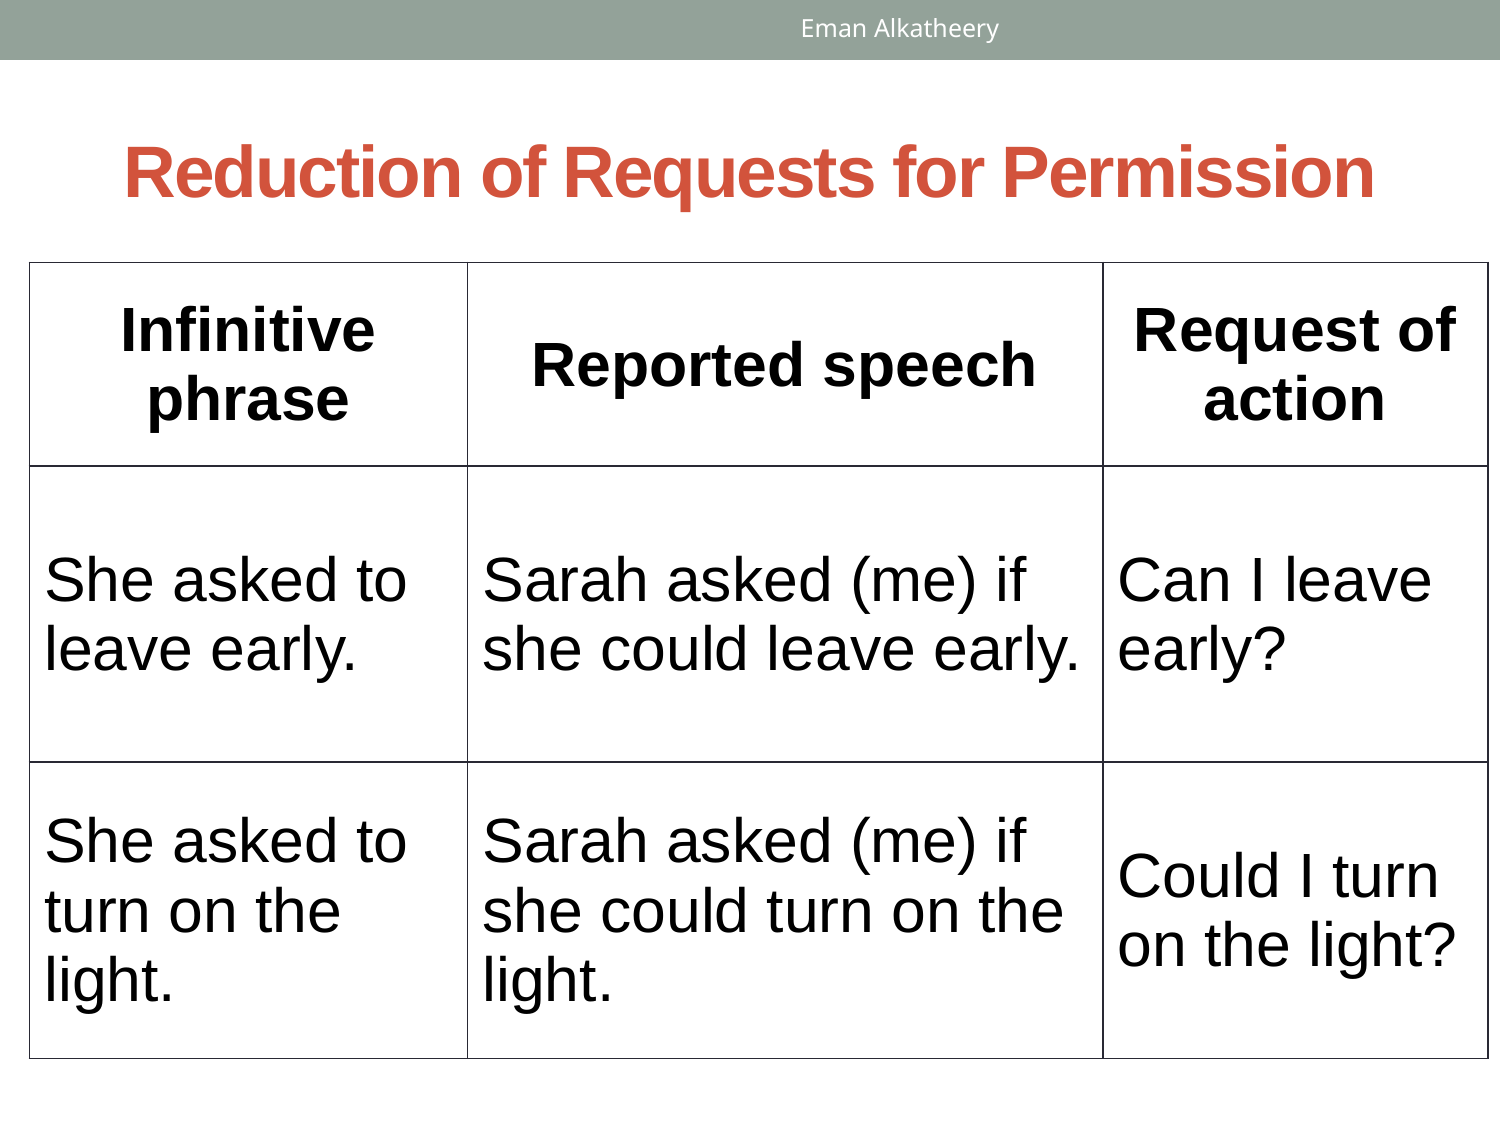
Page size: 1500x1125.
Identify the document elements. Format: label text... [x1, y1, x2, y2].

table_header Reported speech [468, 263, 1102, 465]
table_cell Sarah asked (me) if she could leave early. [468, 467, 1102, 761]
table_header Infinitive phrase [30, 263, 467, 465]
table_cell Can I leave early? [1104, 467, 1487, 761]
footer Eman Alkatheery [562, 3, 1238, 57]
table_cell She asked to leave early. [30, 467, 467, 761]
table_header Request of action [1104, 263, 1487, 465]
table_cell Could I turn on the light? [1104, 763, 1487, 1058]
title Reduction of Requests for Permission [75, 87, 1425, 250]
table_cell Sarah asked (me) if she could turn on the light. [468, 763, 1102, 1058]
table_cell She asked to turn on the light. [30, 763, 467, 1058]
